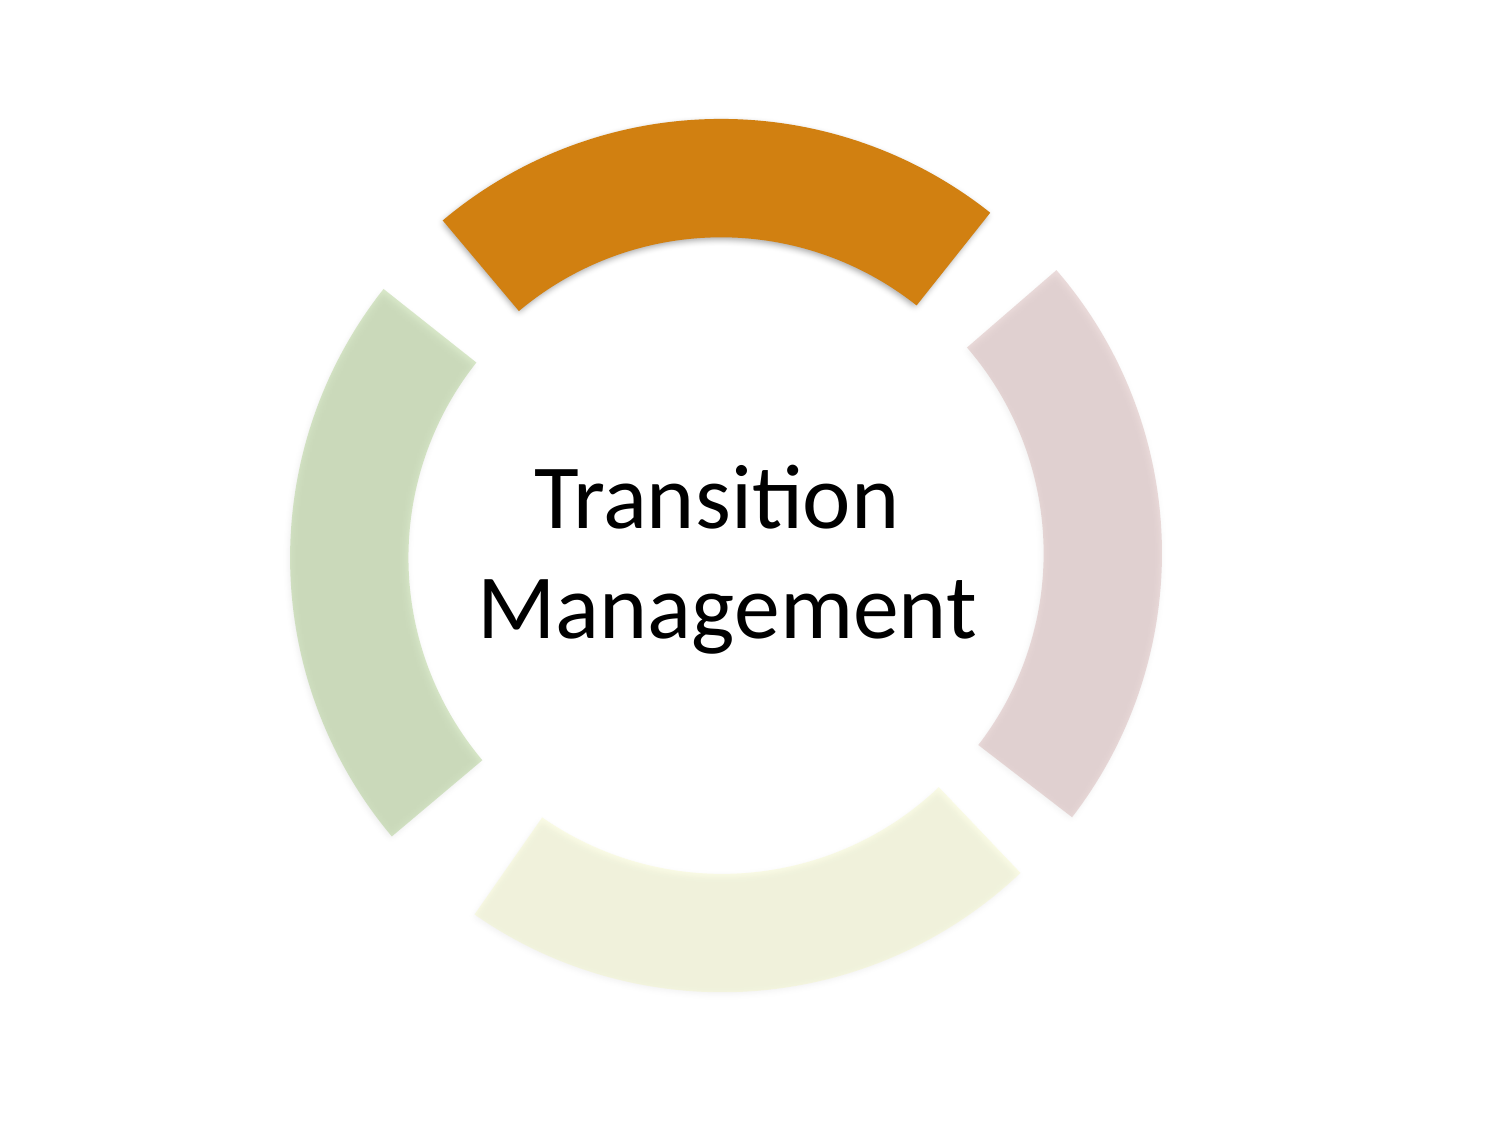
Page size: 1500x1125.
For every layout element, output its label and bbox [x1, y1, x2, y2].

text_box [286, 116, 1160, 992]
